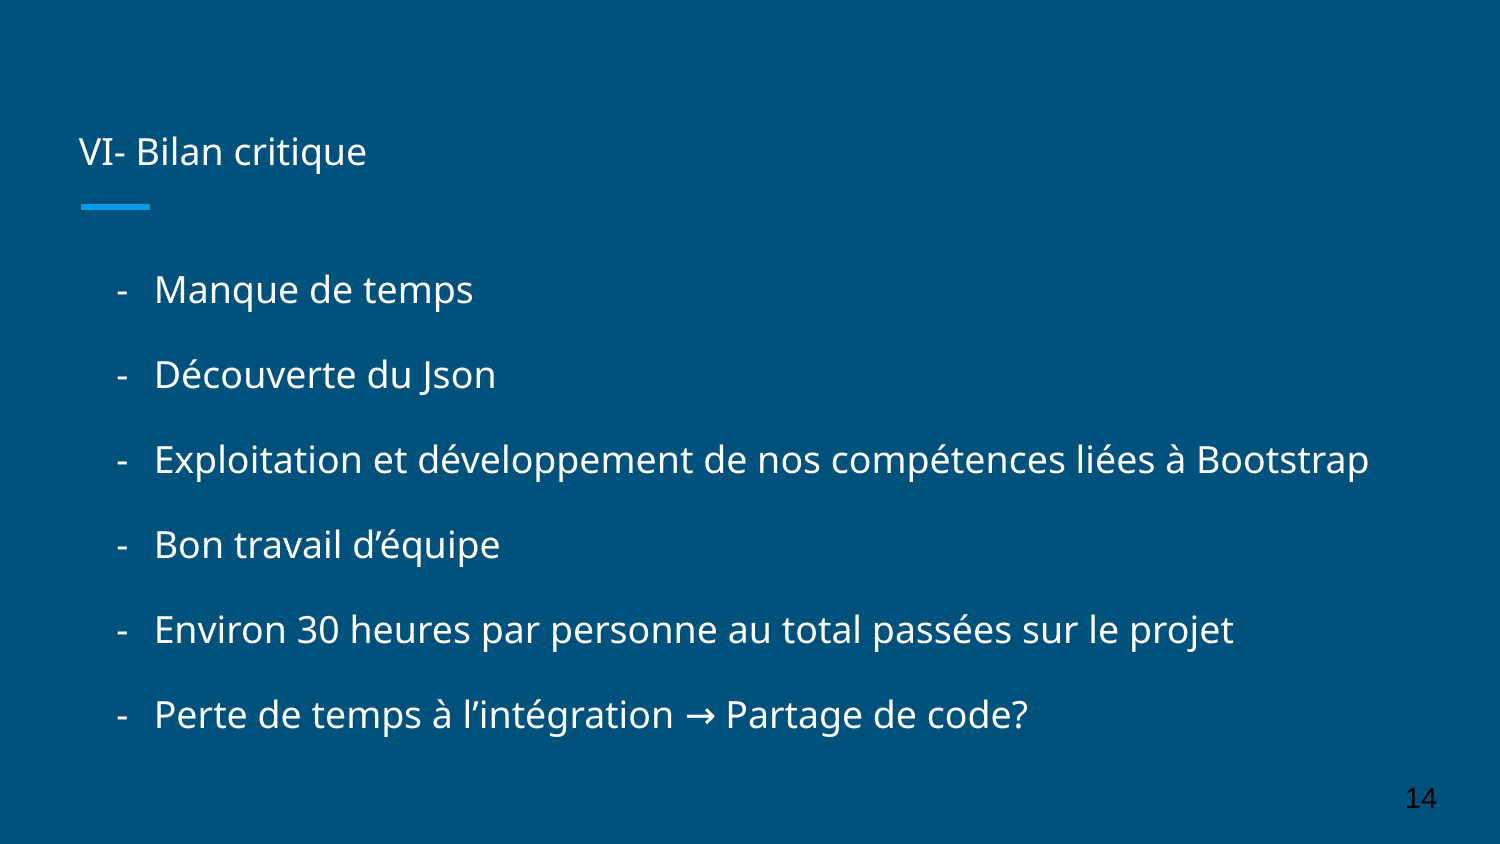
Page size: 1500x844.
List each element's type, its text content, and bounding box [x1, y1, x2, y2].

list Manque de temps Découverte du Json Exploitation et développement de nos compétences liées à Bootstrap Bon travail d’équipe Environ 30 heures par personne au total passées sur le projet Perte de temps à l’intégration → Partage de code? [63, 244, 1437, 750]
slide_number ‹#› [1389, 764, 1480, 830]
title VI- Bilan critique [63, 75, 1437, 188]
